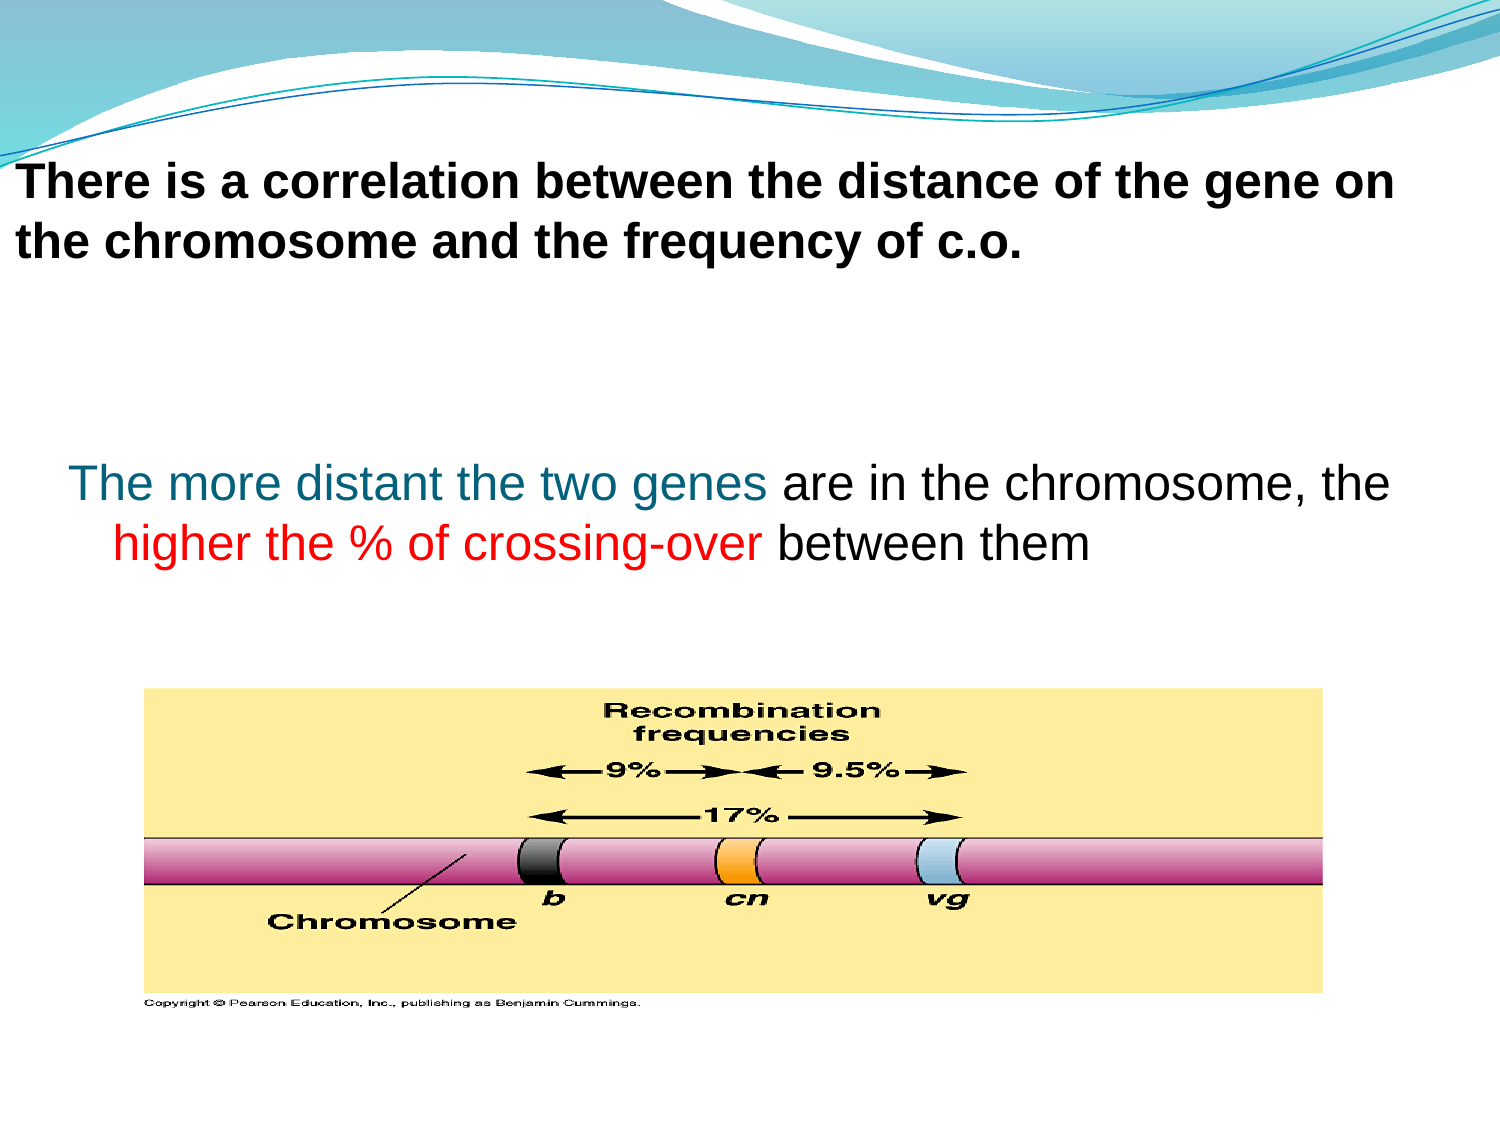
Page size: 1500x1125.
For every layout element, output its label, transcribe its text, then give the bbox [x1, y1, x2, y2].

title There is a correlation between the distance of the gene on the chromosome and the frequency of c.o. [0, 90, 1500, 327]
text_box The more distant the two genes are in the chromosome, the higher the % of crossing-over between them [53, 373, 1451, 1059]
picture [135, 680, 1336, 1012]
